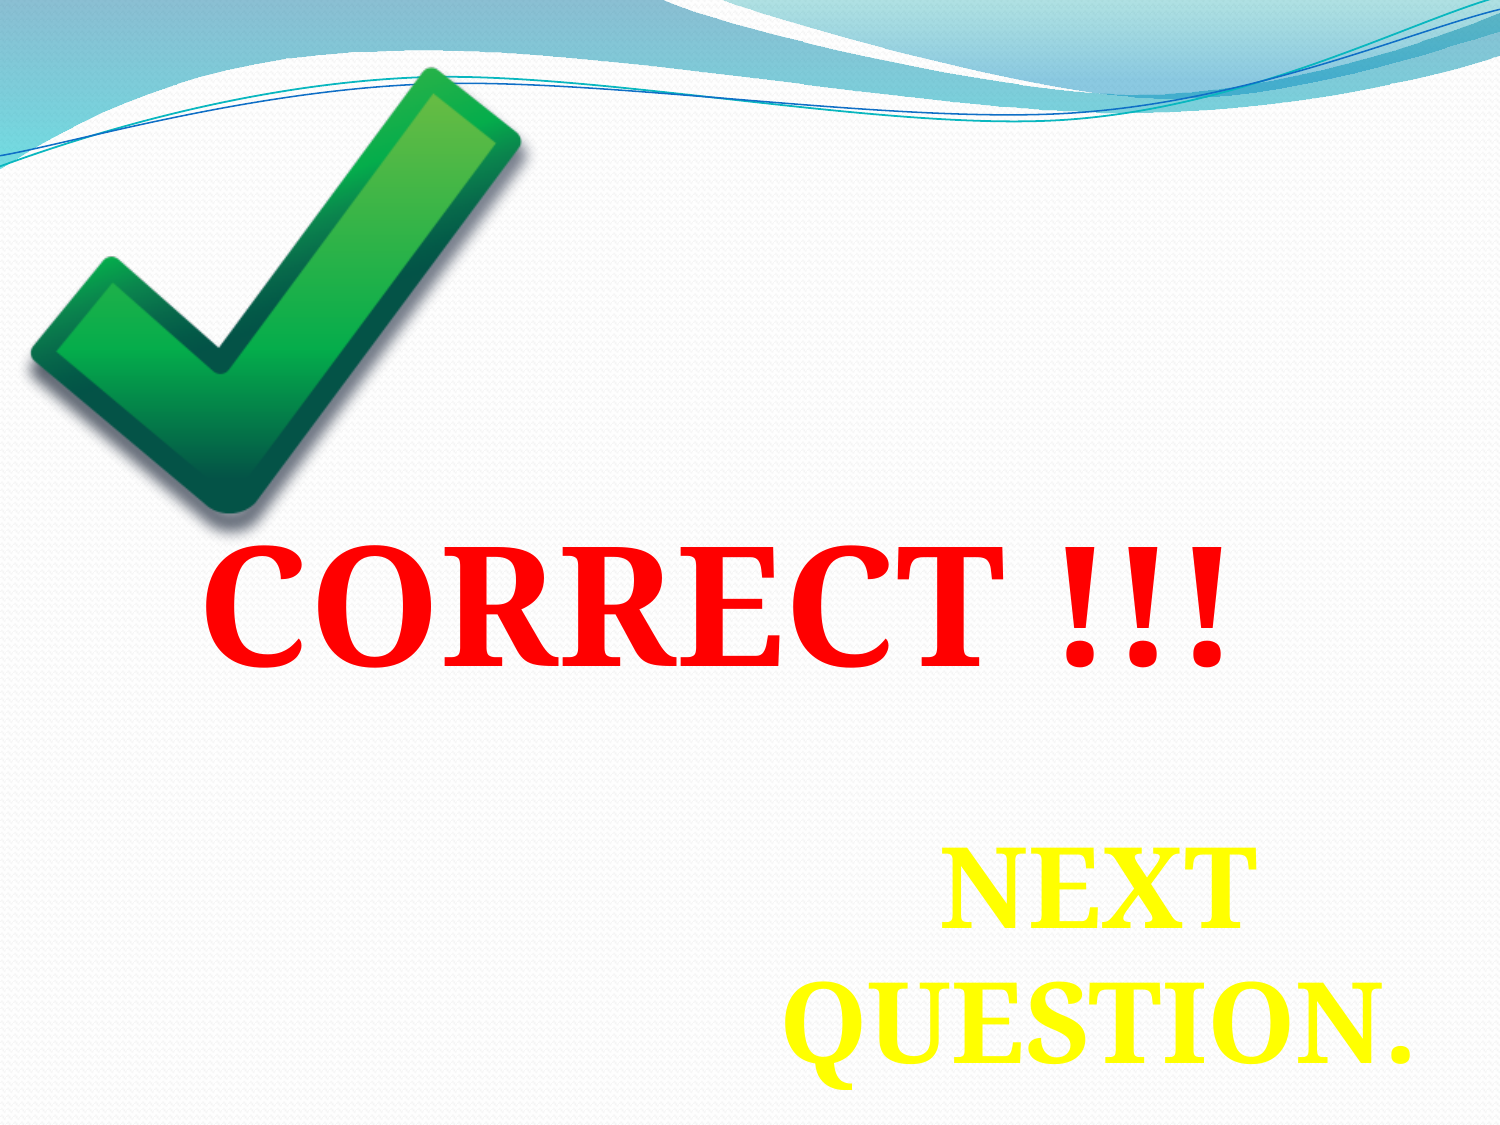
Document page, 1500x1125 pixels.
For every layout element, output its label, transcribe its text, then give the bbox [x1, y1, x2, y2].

text_box Next question. [726, 808, 1471, 1094]
picture [0, 58, 569, 556]
text_box Correct !!! [182, 492, 1256, 708]
